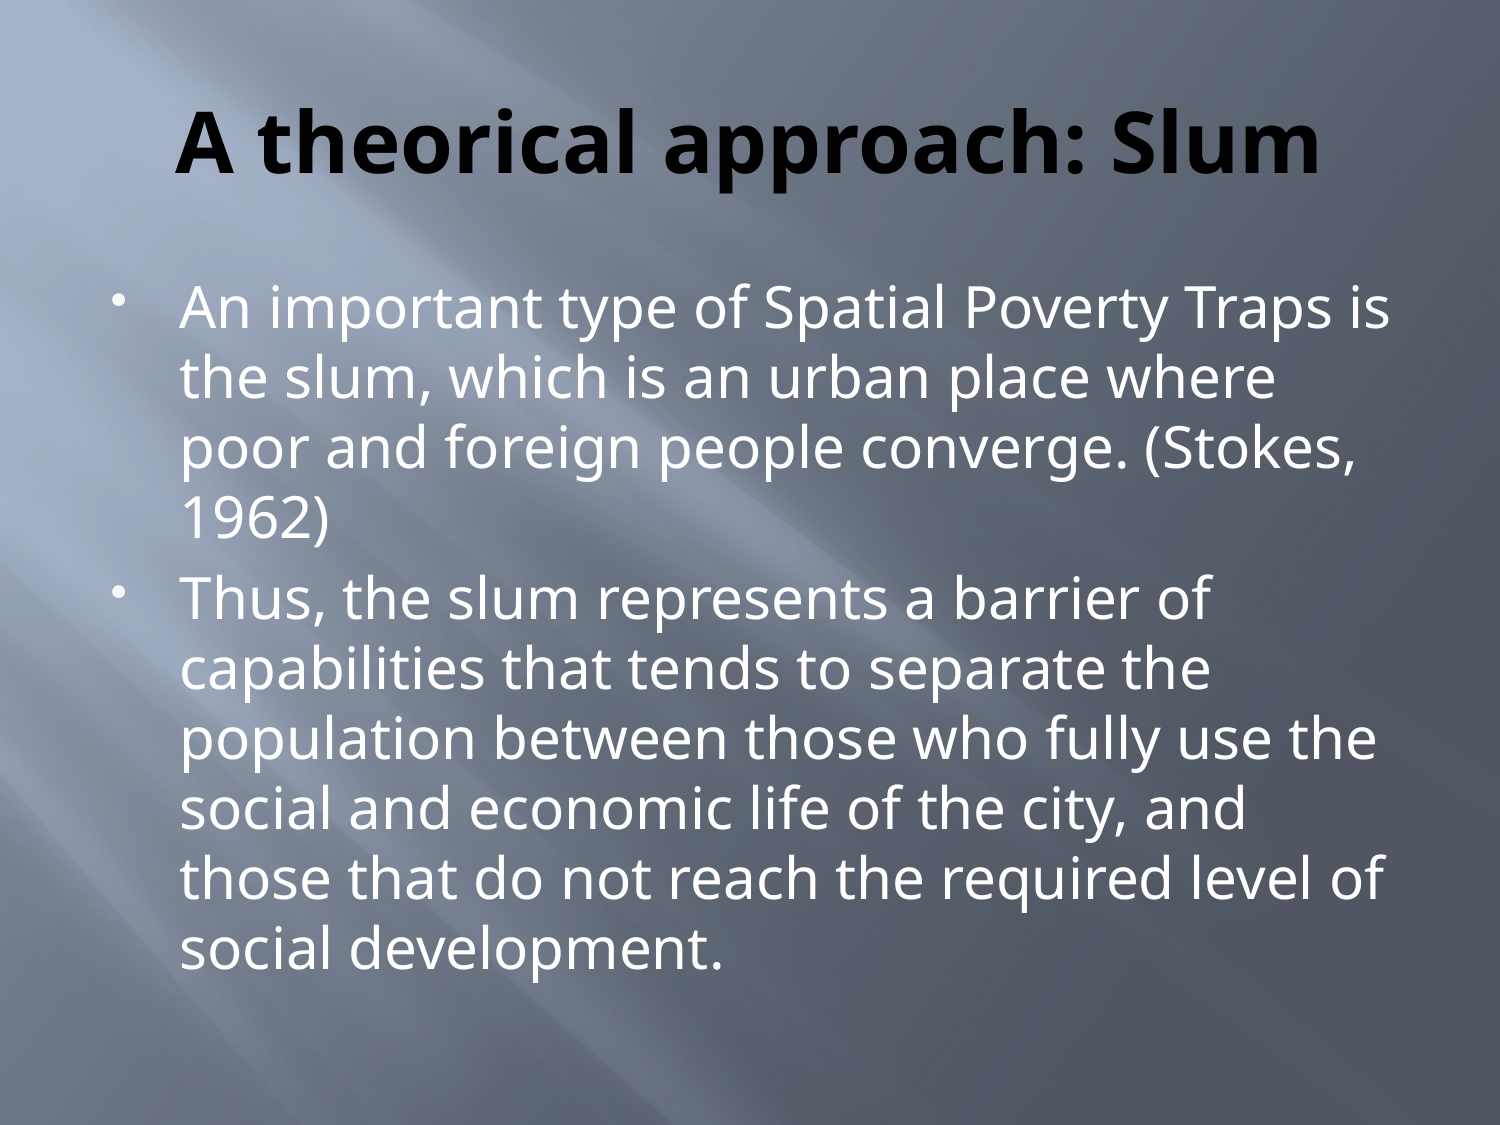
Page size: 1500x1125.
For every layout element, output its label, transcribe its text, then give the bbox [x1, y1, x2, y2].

title A theorical approach: Slum [75, 45, 1425, 233]
list An important type of Spatial Poverty Traps is the slum, which is an urban place where poor and foreign people converge. (Stokes, 1962) Thus, the slum represents a barrier of capabilities that tends to separate the population between those who fully use the social and economic life of the city, and those that do not reach the required level of social development. [75, 262, 1425, 1035]
